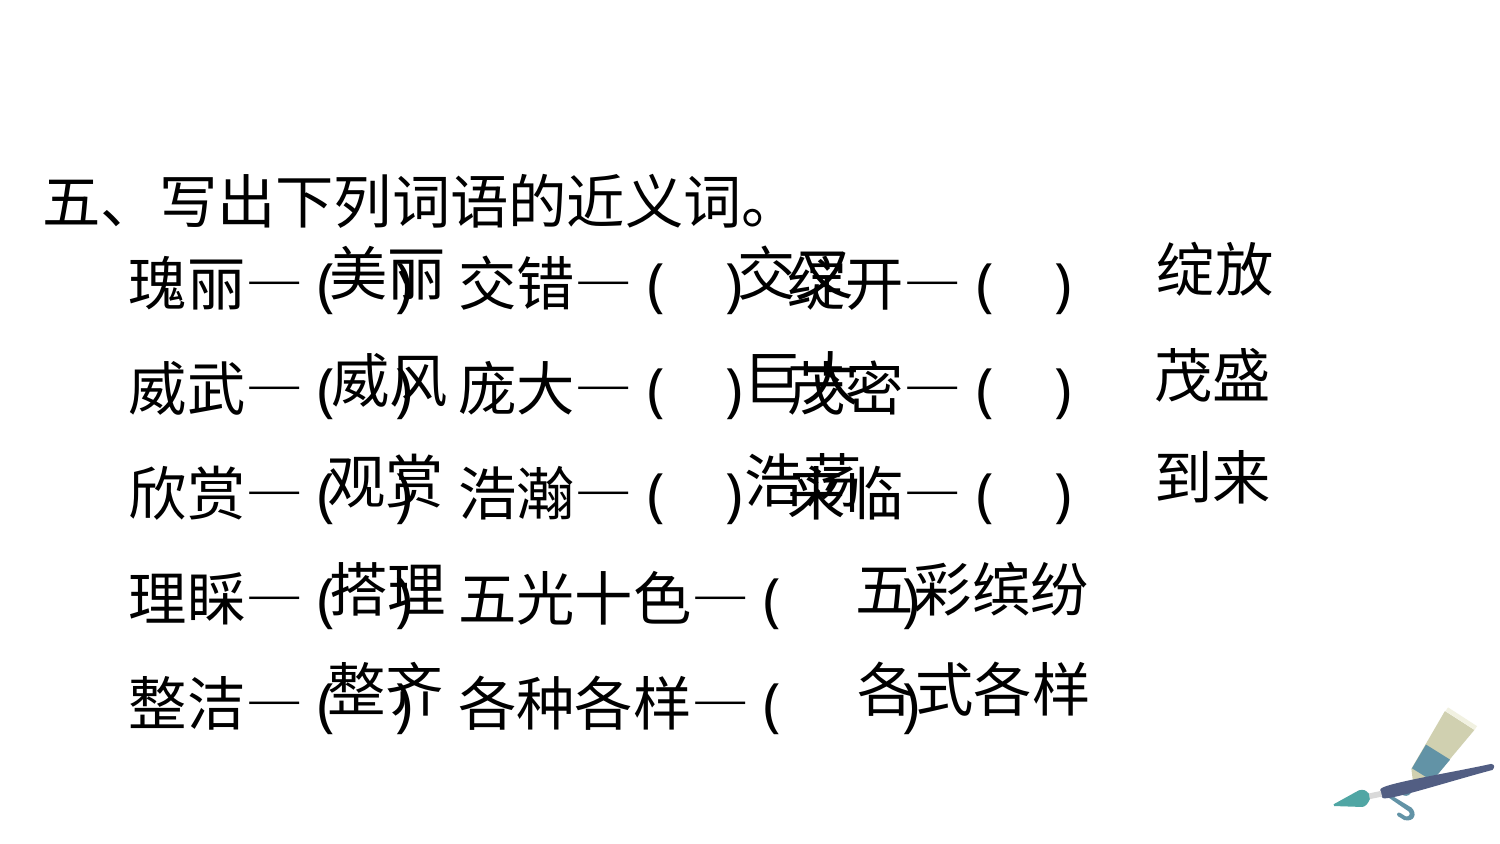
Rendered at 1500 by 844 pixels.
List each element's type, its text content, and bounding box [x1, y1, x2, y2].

text_box 美丽 [314, 243, 462, 315]
text_box 巨大 [728, 334, 875, 420]
text_box 瑰丽—( ) 交错—( ) 绽开—( ) 威武—( ) 庞大—( ) 茂密—( ) 欣赏—( ) 浩瀚—( ) 来临—( ) 理睬—( ) 五光十色—( ) 整洁—( ) 各种各样—( ) [114, 205, 1484, 745]
text_box 各式各样 [842, 646, 1119, 731]
text_box 观赏 [312, 437, 460, 523]
text_box 茂盛 [1139, 332, 1287, 417]
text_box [1358, 708, 1481, 844]
text_box 浩荡 [730, 436, 877, 522]
text_box 威风 [316, 337, 463, 422]
text_box 整齐 [312, 646, 460, 731]
text_box 交叉 [722, 243, 869, 315]
text_box 绽放 [1142, 225, 1289, 310]
text_box 搭理 [314, 545, 461, 631]
text_box 五彩缤纷 [840, 545, 1104, 631]
text_box 五、写出下列词语的近义词。 [27, 123, 957, 243]
text_box 到来 [1139, 433, 1287, 519]
